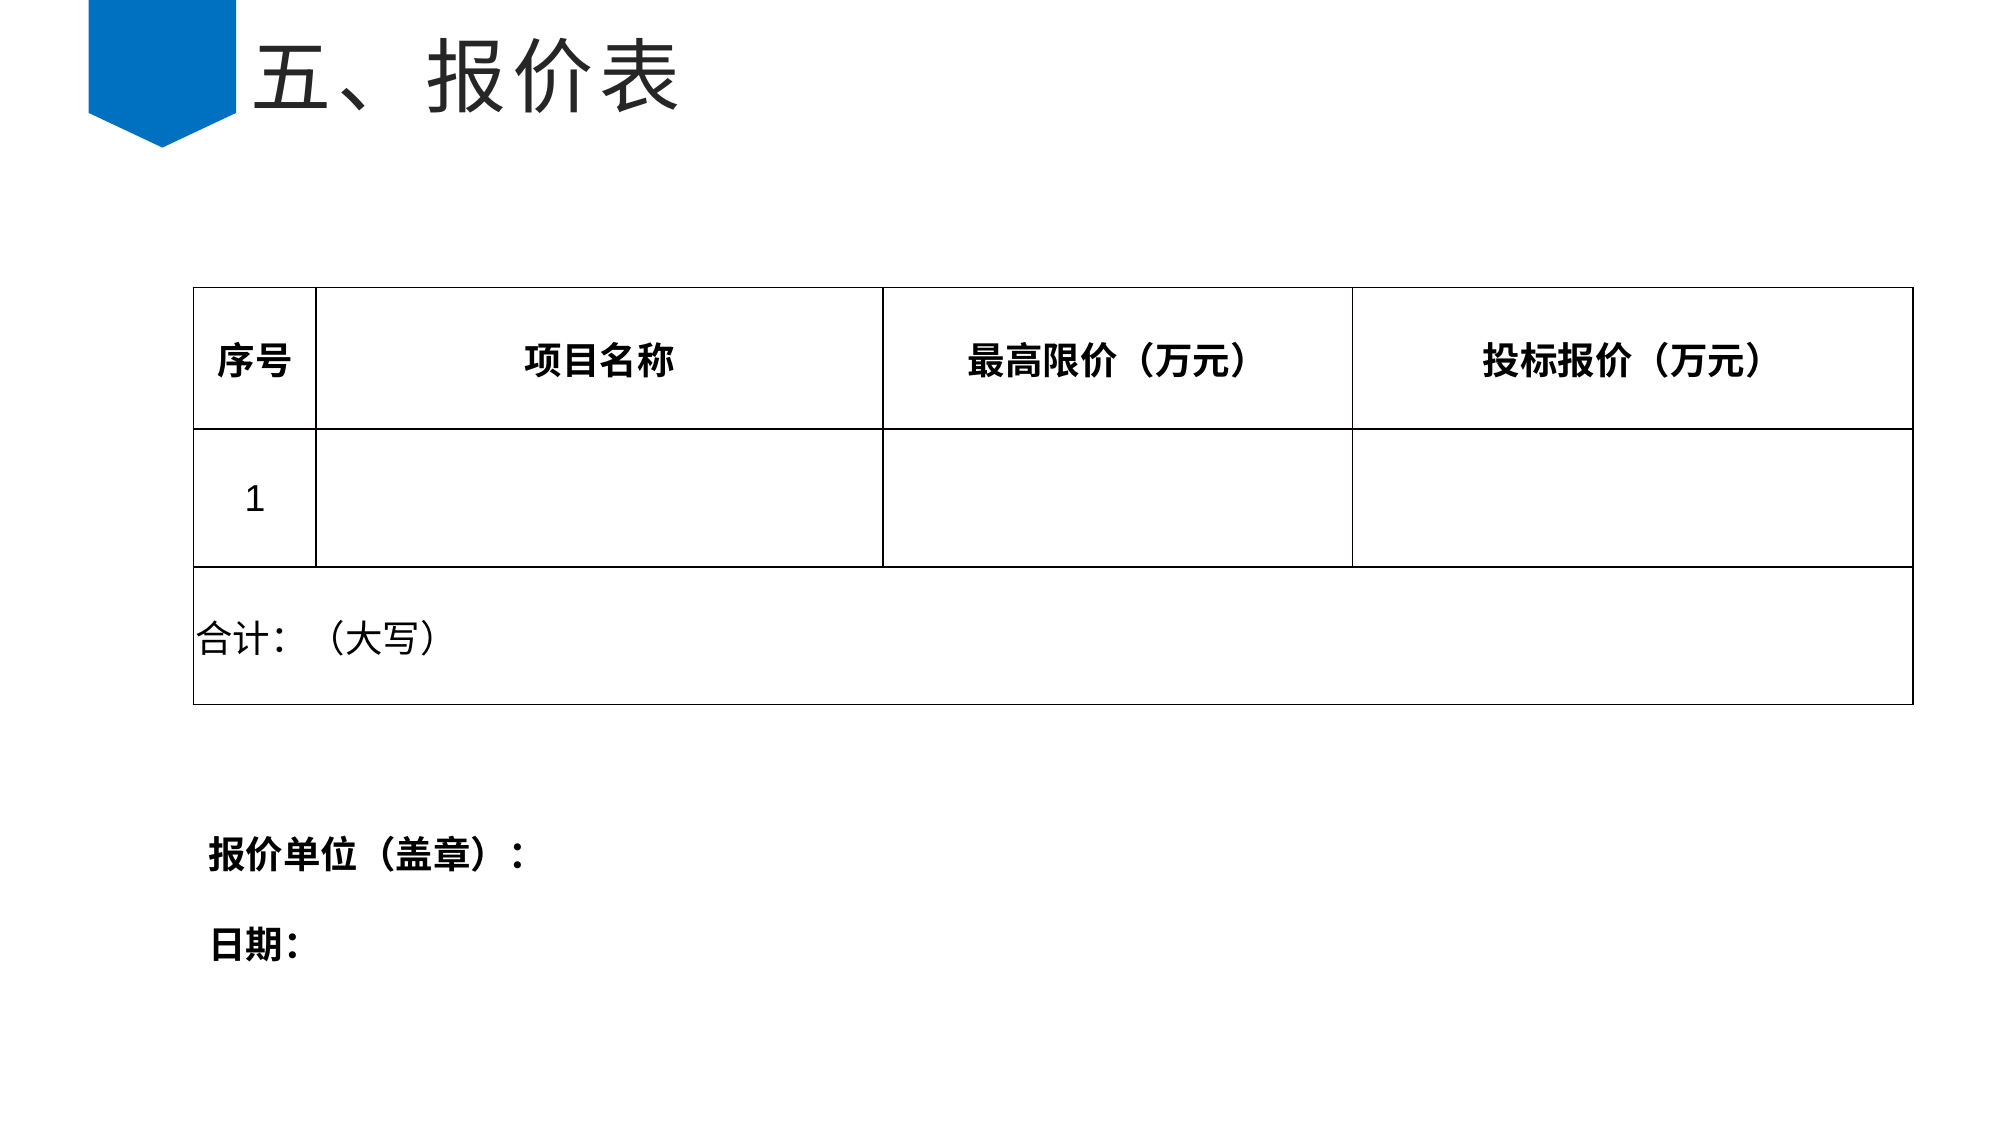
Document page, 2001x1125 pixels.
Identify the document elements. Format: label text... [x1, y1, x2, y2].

text_box [105, 238, 1782, 868]
table_cell [317, 430, 882, 566]
table_header 项目名称 [317, 288, 882, 428]
table_cell [884, 430, 1352, 566]
table_cell [1353, 430, 1912, 566]
table_cell 合计：（大写） [194, 568, 1912, 704]
text_box [87, 0, 238, 149]
table_cell 1 [194, 430, 315, 566]
text_box 报价单位（盖章）： 日期： [193, 823, 1566, 973]
title 五、报价表 [236, 15, 1913, 132]
table_header 序号 [194, 288, 315, 428]
table_header 投标报价（万元） [1353, 288, 1912, 428]
table_header 最高限价（万元） [884, 288, 1352, 428]
